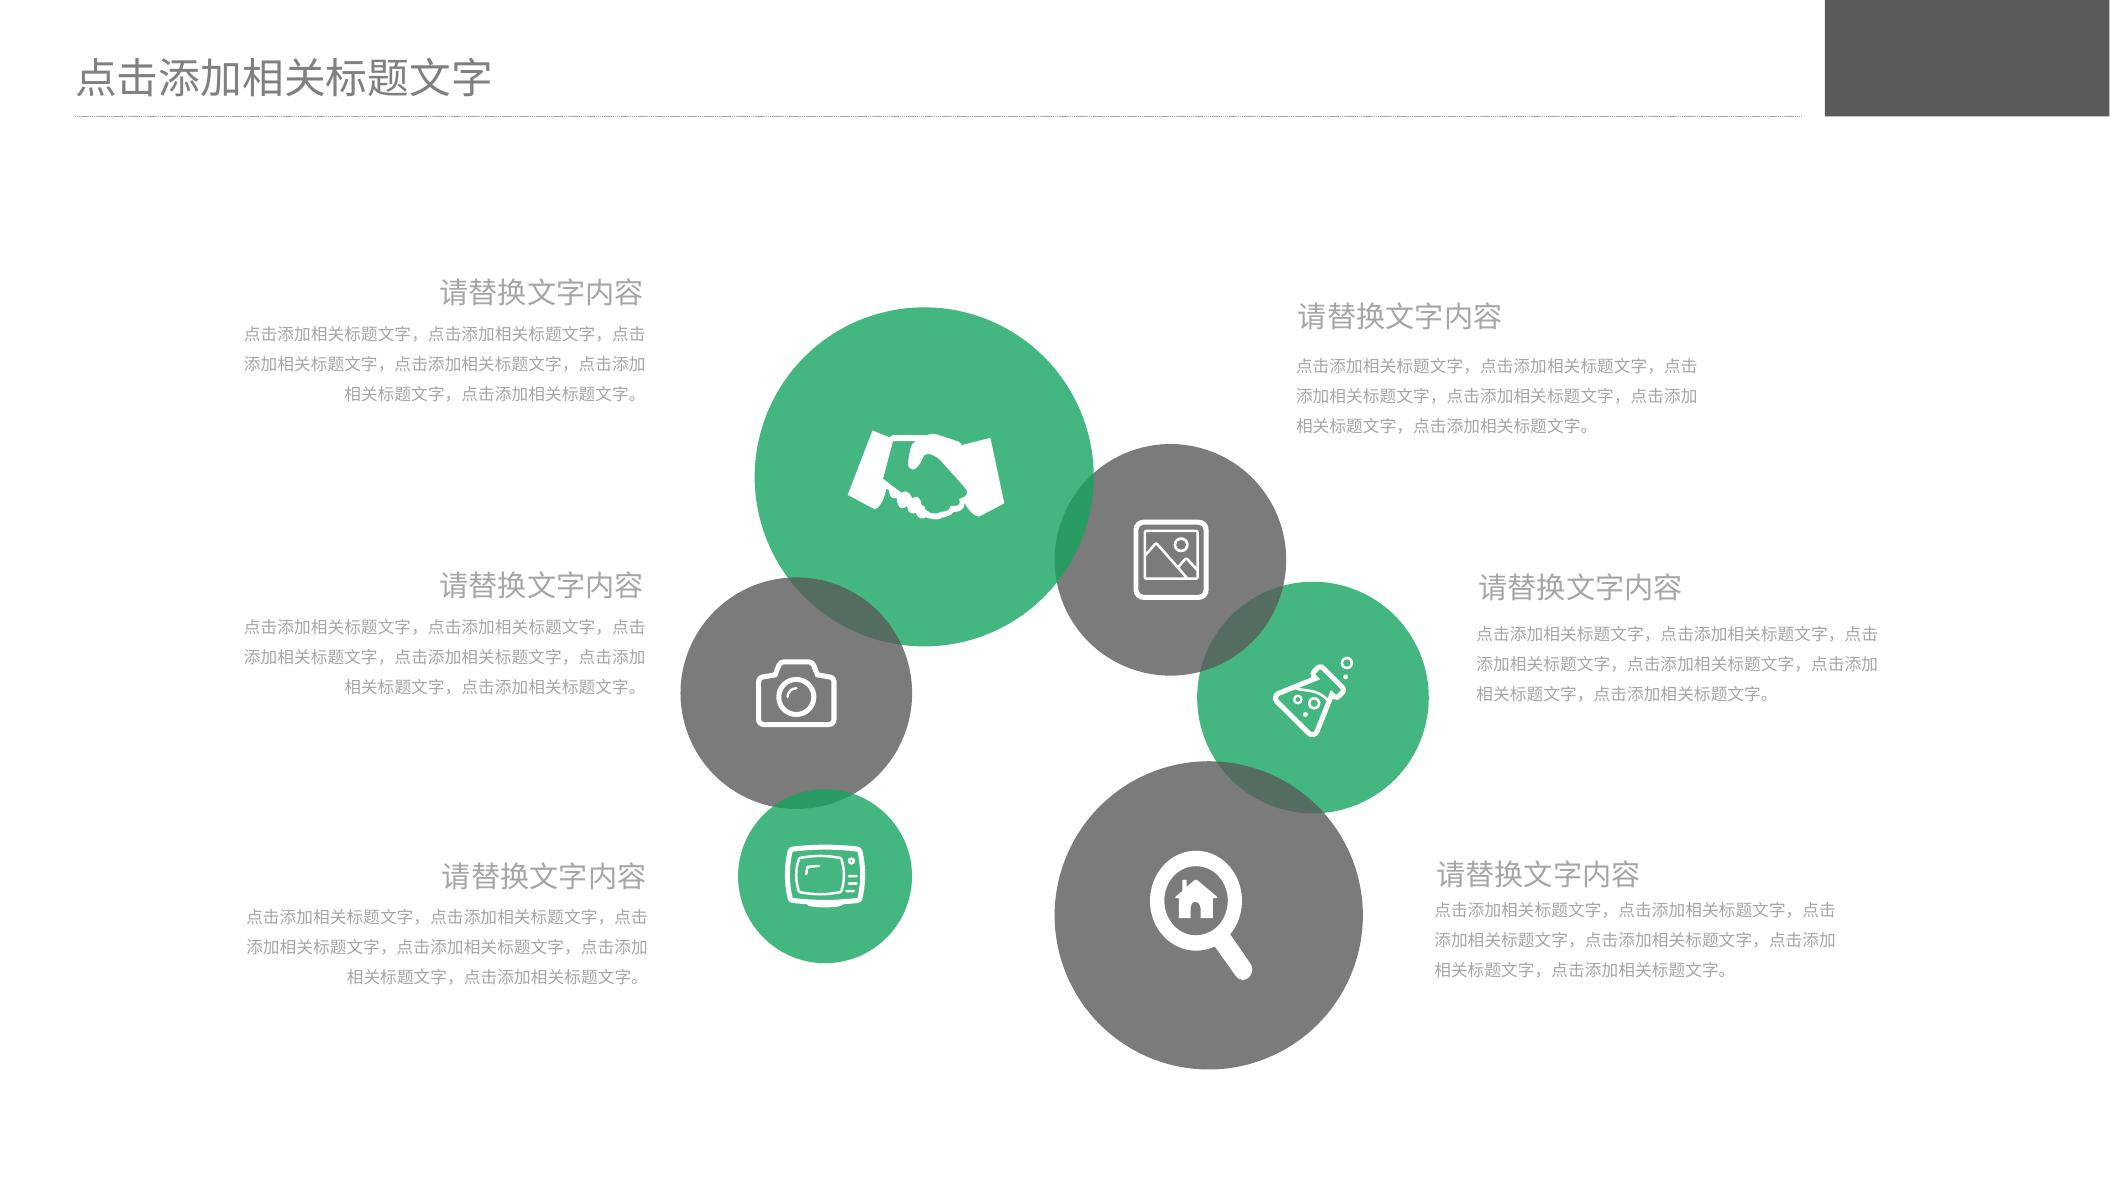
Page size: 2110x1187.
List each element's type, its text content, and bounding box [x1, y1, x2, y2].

text_box 请替换文字内容 [1282, 283, 1681, 341]
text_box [680, 577, 913, 809]
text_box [1054, 761, 1363, 1070]
text_box 点击添加相关标题文字，点击添加相关标题文字，点击添加相关标题文字，点击添加相关标题文字，点击添加相关标题文字，点击添加相关标题文字。 [224, 306, 660, 411]
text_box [1197, 581, 1429, 814]
text_box 请替换文字内容 [263, 843, 663, 901]
text_box 请替换文字内容 [1420, 841, 1819, 899]
text_box 点击添加相关标题文字，点击添加相关标题文字，点击添加相关标题文字，点击添加相关标题文字，点击添加相关标题文字，点击添加相关标题文字。 [224, 599, 660, 704]
text_box 点击添加相关标题文字，点击添加相关标题文字，点击添加相关标题文字，点击添加相关标题文字，点击添加相关标题文字，点击添加相关标题文字。 [1420, 883, 1856, 988]
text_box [738, 789, 913, 964]
text_box 点击添加相关标题文字 [59, 44, 563, 107]
text_box 点击添加相关标题文字，点击添加相关标题文字，点击添加相关标题文字，点击添加相关标题文字，点击添加相关标题文字，点击添加相关标题文字。 [1281, 338, 1717, 443]
text_box 点击添加相关标题文字，点击添加相关标题文字，点击添加相关标题文字，点击添加相关标题文字，点击添加相关标题文字，点击添加相关标题文字。 [1462, 606, 1898, 711]
text_box 请替换文字内容 [261, 552, 661, 611]
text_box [754, 307, 1094, 647]
text_box 请替换文字内容 [1462, 554, 1862, 613]
text_box 点击添加相关标题文字，点击添加相关标题文字，点击添加相关标题文字，点击添加相关标题文字，点击添加相关标题文字，点击添加相关标题文字。 [227, 890, 663, 995]
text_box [1054, 444, 1287, 676]
text_box 请替换文字内容 [261, 259, 661, 318]
